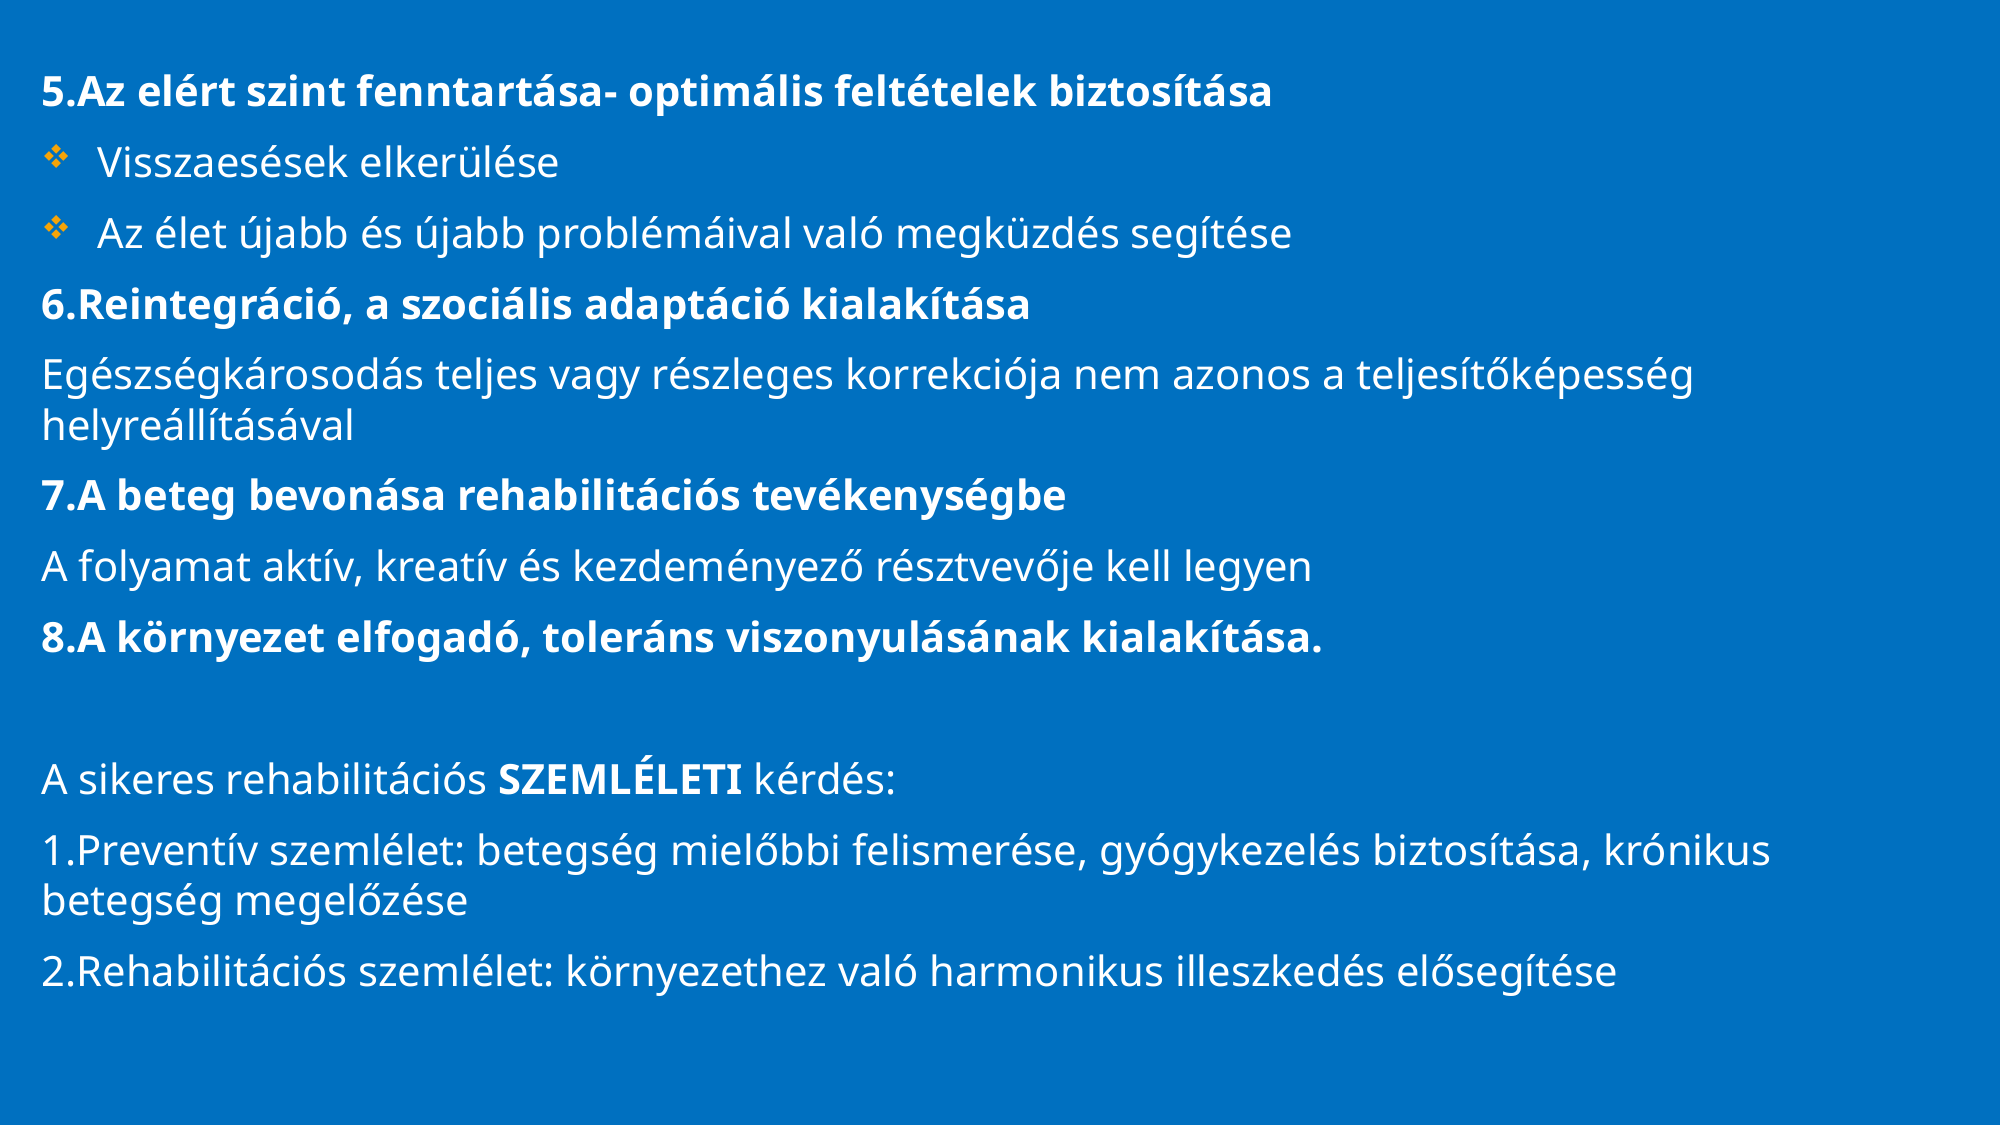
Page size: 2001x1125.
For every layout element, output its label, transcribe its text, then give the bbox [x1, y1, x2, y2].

list 5.Az elért szint fenntartása- optimális feltételek biztosítása Visszaesések elkerülése Az élet újabb és újabb problémáival való megküzdés segítése 6.Reintegráció, a szociális adaptáció kialakítása Egészségkárosodás teljes vagy részleges korrekciója nem azonos a teljesítőképesség helyreállításával 7.A beteg bevonása rehabilitációs tevékenységbe A folyamat aktív, kreatív és kezdeményező résztvevője kell legyen 8.A környezet elfogadó, toleráns viszonyulásának kialakítása. A sikeres rehabilitációs SZEMLÉLETI kérdés: 1.Preventív szemlélet: betegség mielőbbi felismerése, gyógykezelés biztosítása, krónikus betegség megelőzése 2.Rehabilitációs szemlélet: környezethez való harmonikus illeszkedés elősegítése [26, 57, 1906, 1101]
